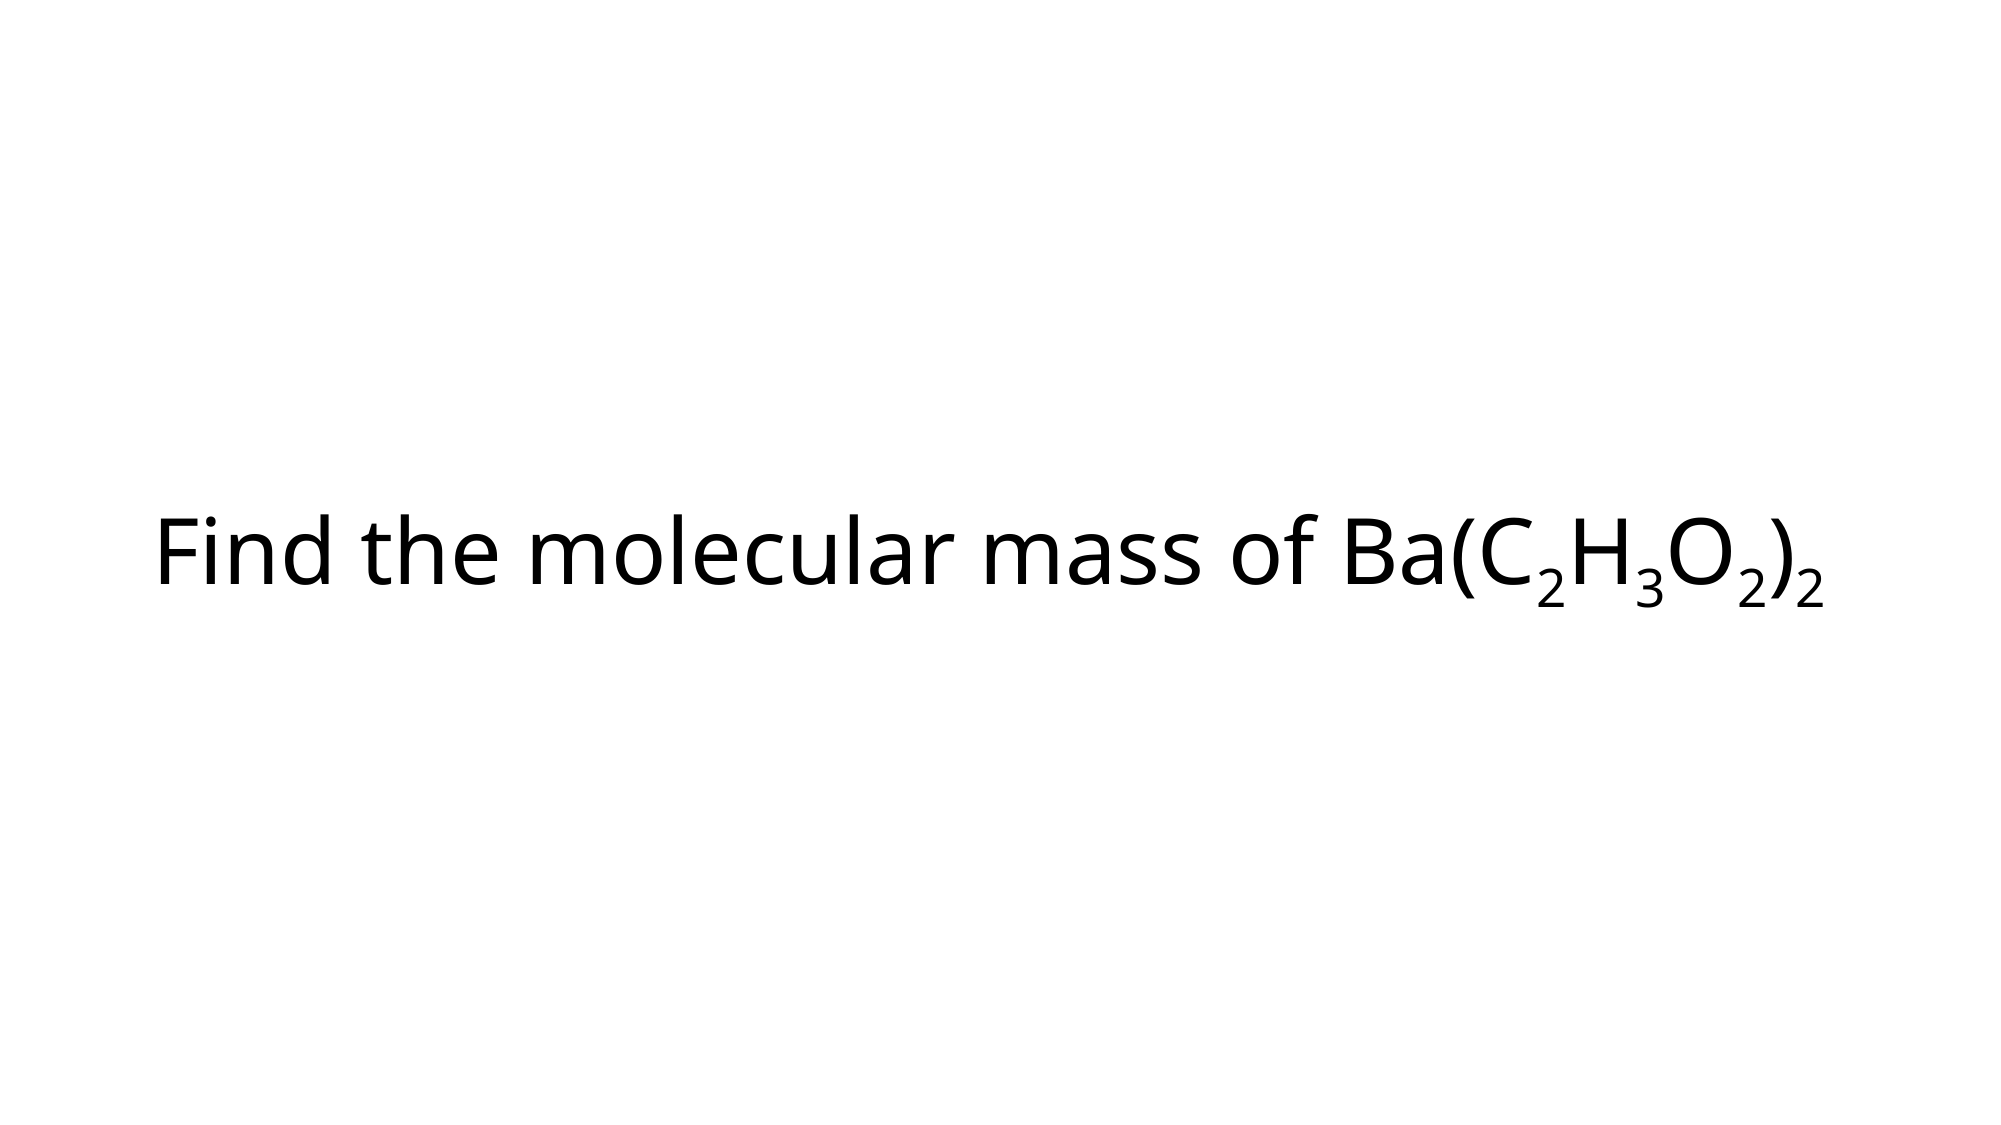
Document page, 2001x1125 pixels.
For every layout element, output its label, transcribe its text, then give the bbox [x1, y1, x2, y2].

title Find the molecular mass of Ba(C2H3O2)2 [137, 442, 1863, 660]
